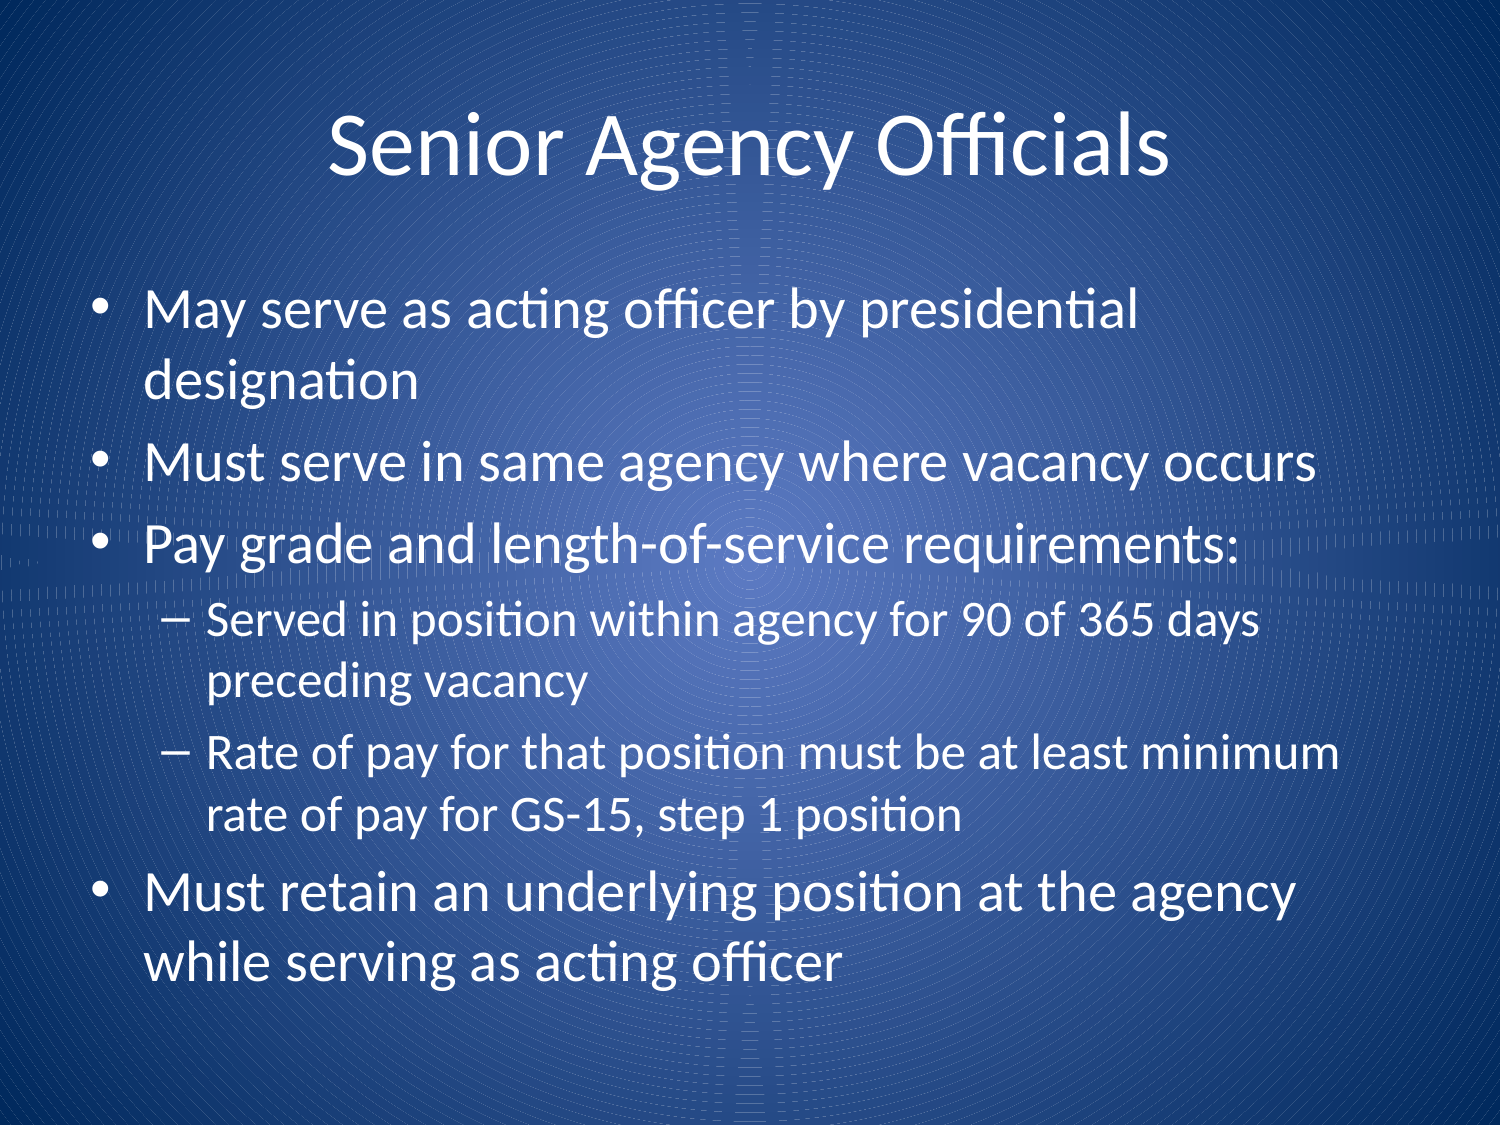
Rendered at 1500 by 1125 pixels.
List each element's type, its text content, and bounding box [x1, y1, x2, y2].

list May serve as acting officer by presidential designation Must serve in same agency where vacancy occurs Pay grade and length-of-service requirements: Served in position within agency for 90 of 365 days preceding vacancy Rate of pay for that position must be at least minimum rate of pay for GS-15, step 1 position Must retain an underlying position at the agency while serving as acting officer [75, 262, 1425, 1005]
title Senior Agency Officials [75, 45, 1425, 233]
